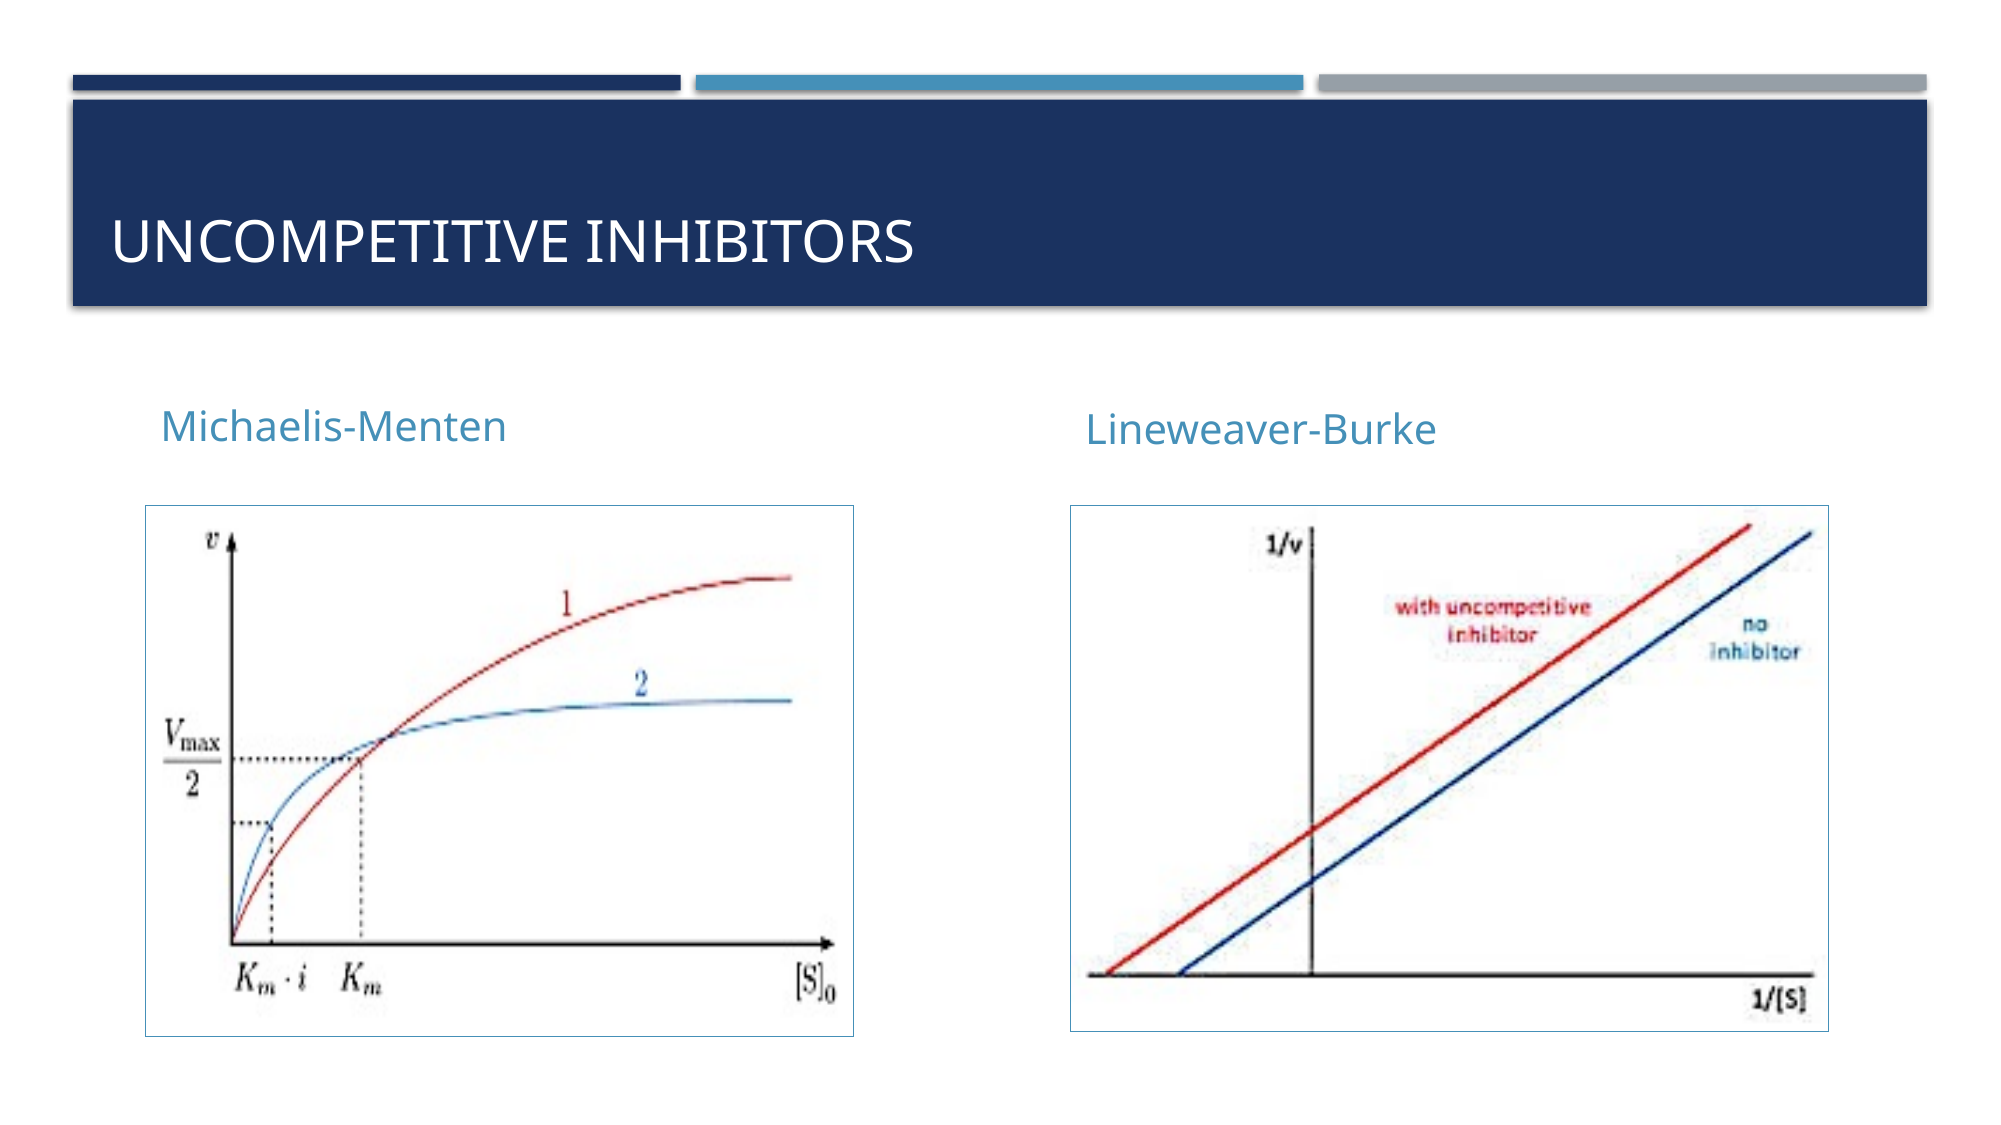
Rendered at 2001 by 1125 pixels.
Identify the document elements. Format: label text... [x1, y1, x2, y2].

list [1069, 505, 1830, 1032]
list Lineweaver-Burke [1070, 369, 1905, 460]
list Michaelis-Menten [145, 369, 980, 458]
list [144, 505, 854, 1038]
title UnCompetitive inhibitors [95, 119, 1905, 282]
